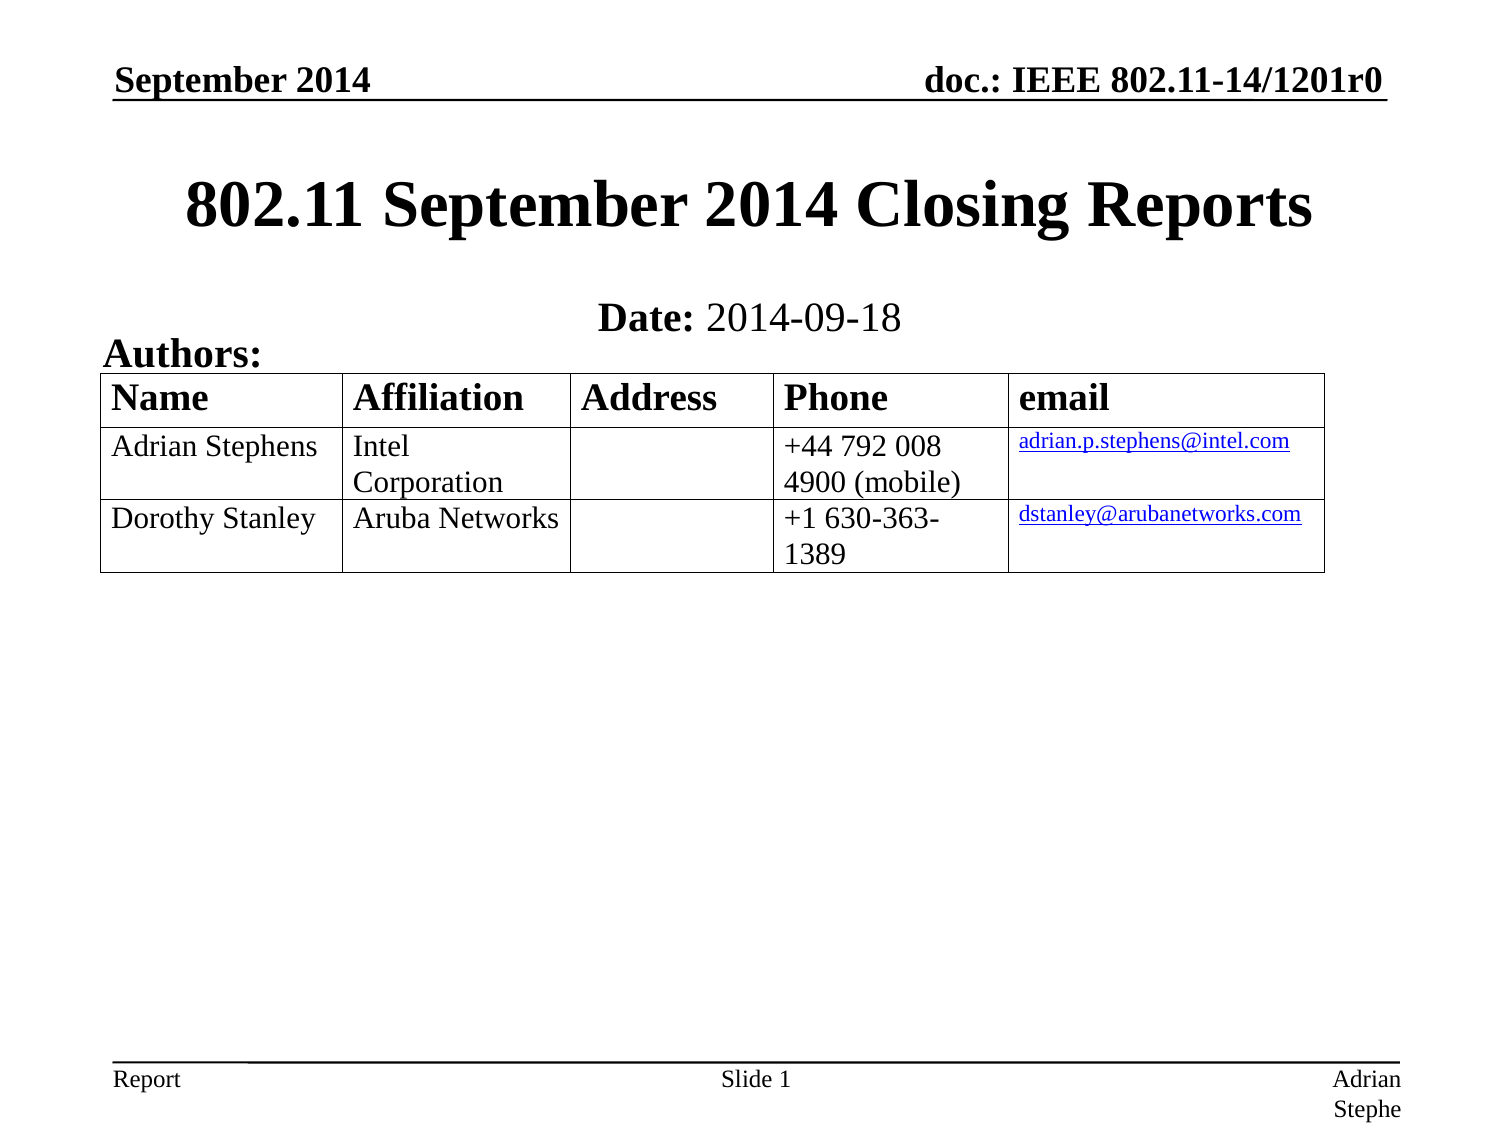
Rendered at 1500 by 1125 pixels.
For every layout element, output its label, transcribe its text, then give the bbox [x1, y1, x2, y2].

title 802.11 September 2014 Closing Reports [112, 112, 1388, 287]
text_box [85, 372, 1358, 800]
list Date: 2014-09-18 [112, 287, 1388, 350]
text_box Authors: [87, 318, 325, 371]
slide_number Slide 1 [712, 1061, 800, 1093]
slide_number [114, 54, 374, 101]
footer Adrian Stephens, Intel Corporation [1324, 1061, 1402, 1093]
